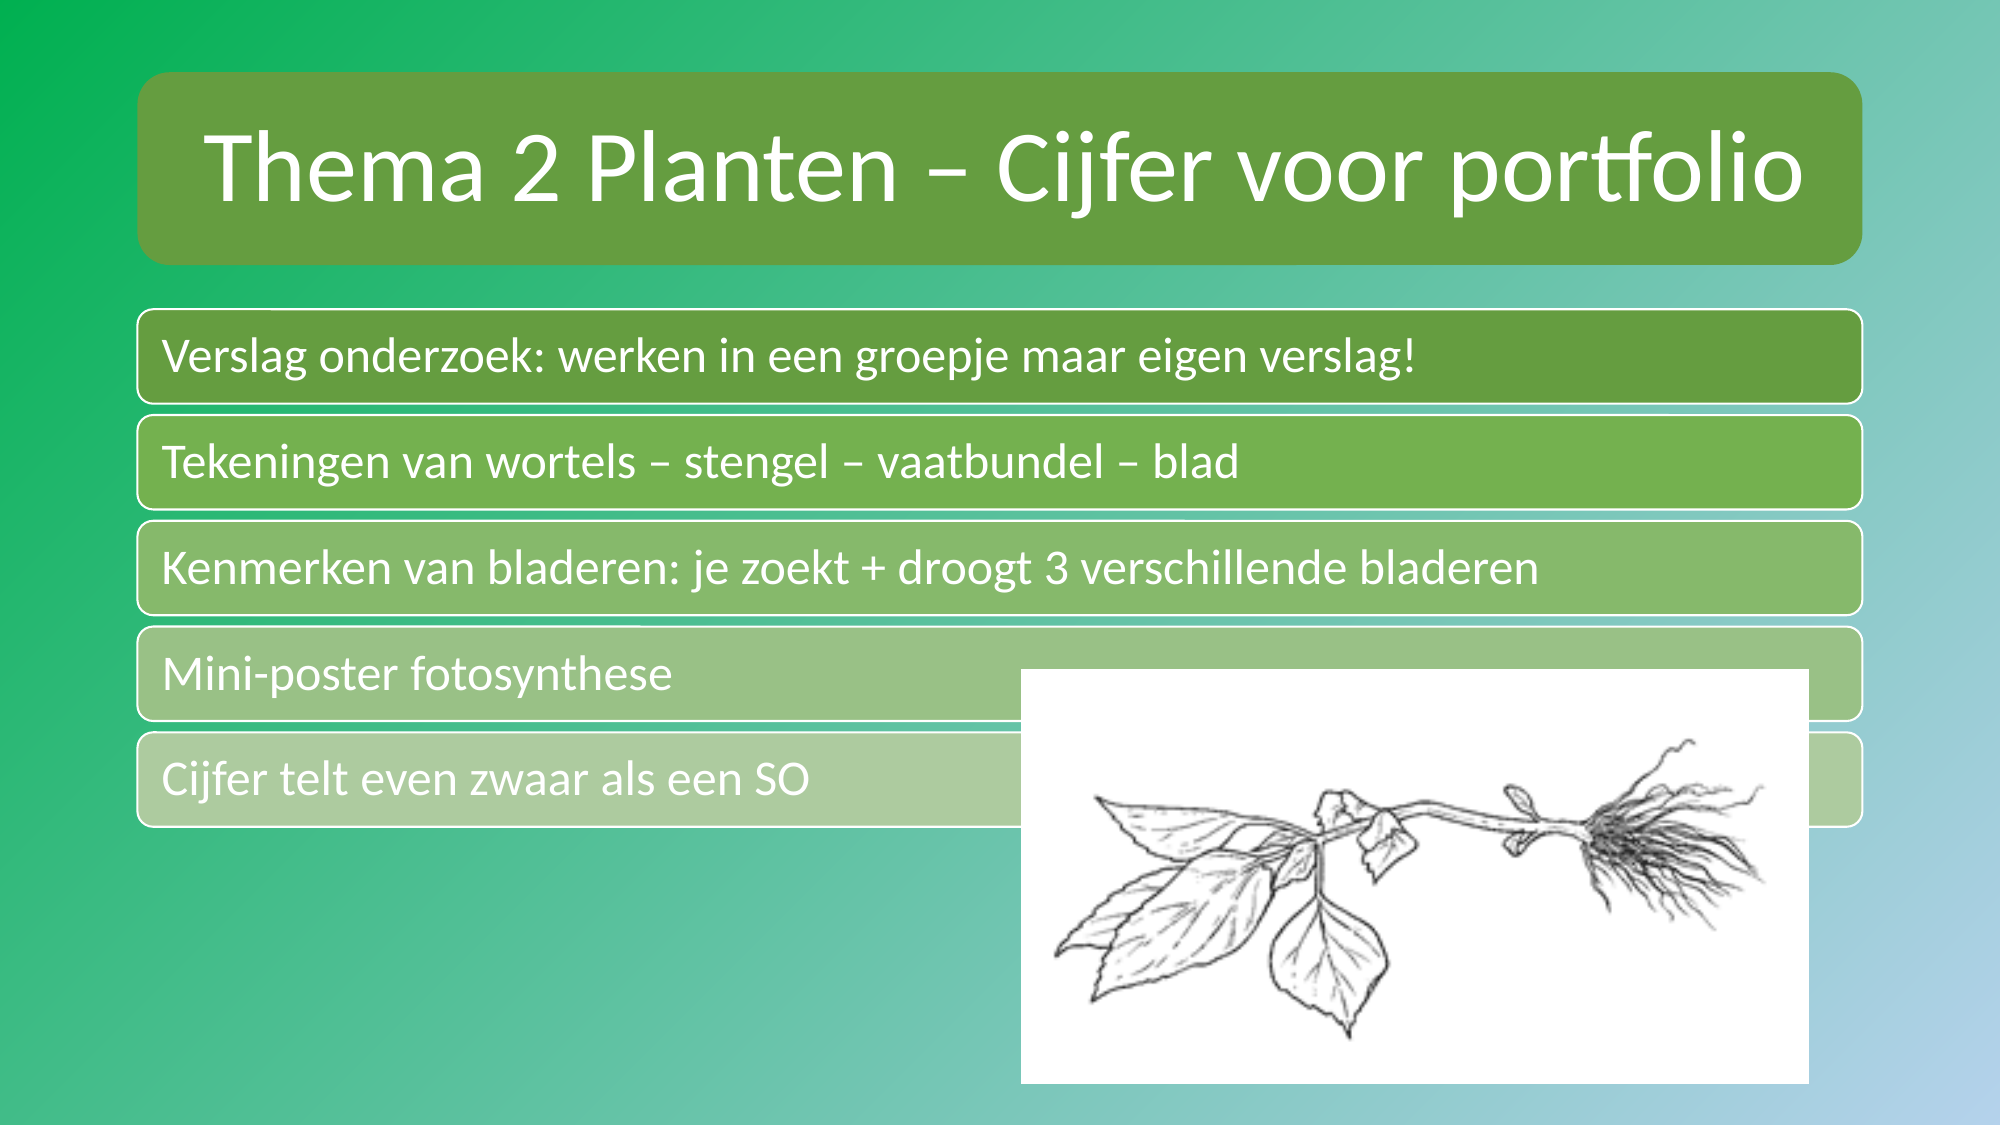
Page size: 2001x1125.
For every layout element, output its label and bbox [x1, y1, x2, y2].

text_box [137, 59, 1863, 278]
list [137, 299, 1863, 837]
picture [1021, 669, 1809, 1084]
